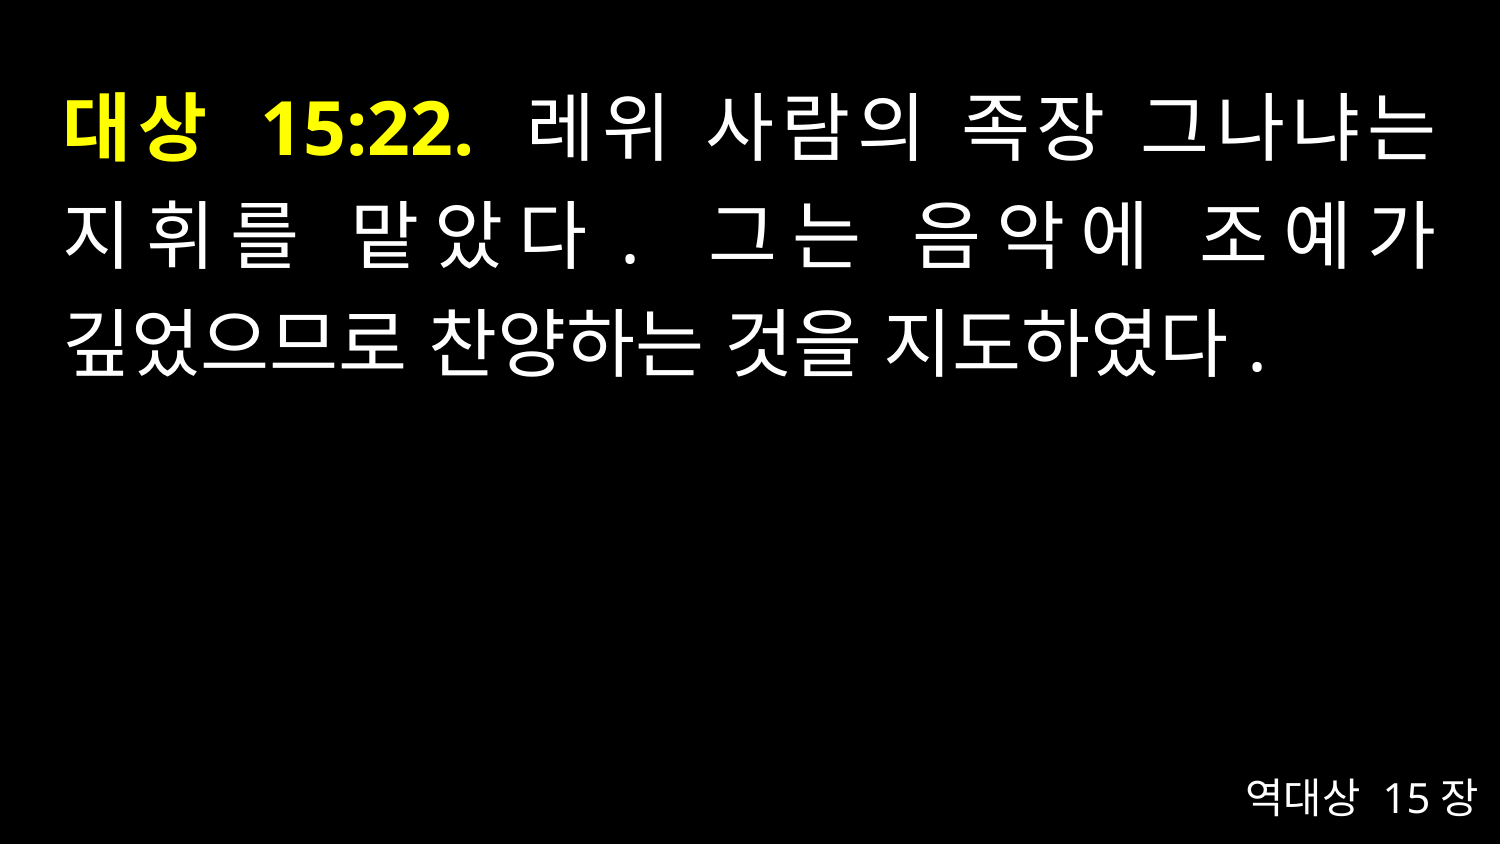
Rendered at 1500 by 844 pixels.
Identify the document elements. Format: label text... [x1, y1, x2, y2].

subtitle 역대상 15장 [916, 770, 1500, 844]
title 대상 15:22. 레위 사람의 족장 그나냐는 지휘를 맡았다. 그는 음악에 조예가 깊었으므로 찬양하는 것을 지도하였다. [0, 0, 1500, 844]
